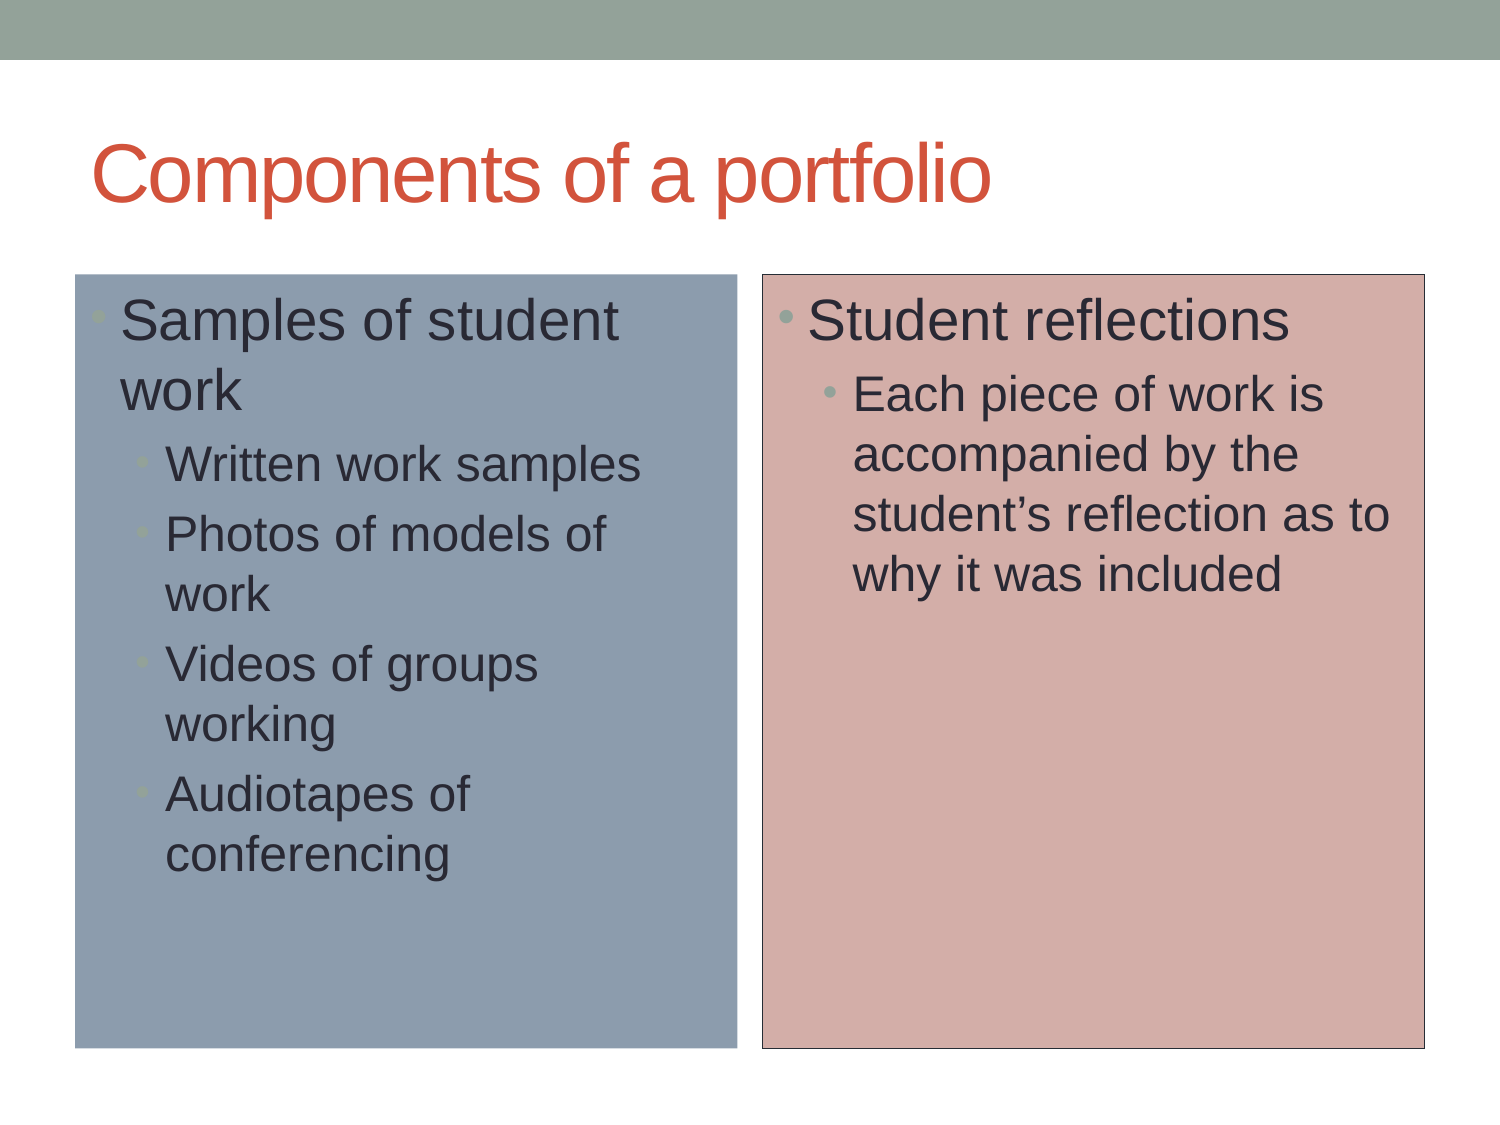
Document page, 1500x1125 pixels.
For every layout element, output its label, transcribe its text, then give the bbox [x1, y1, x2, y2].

title Components of a portfolio [75, 87, 1425, 250]
list Samples of student work Written work samples Photos of models of work Videos of groups working Audiotapes of conferencing [75, 274, 738, 1049]
list Student reflections Each piece of work is accompanied by the student’s reflection as to why it was included [762, 274, 1425, 1049]
